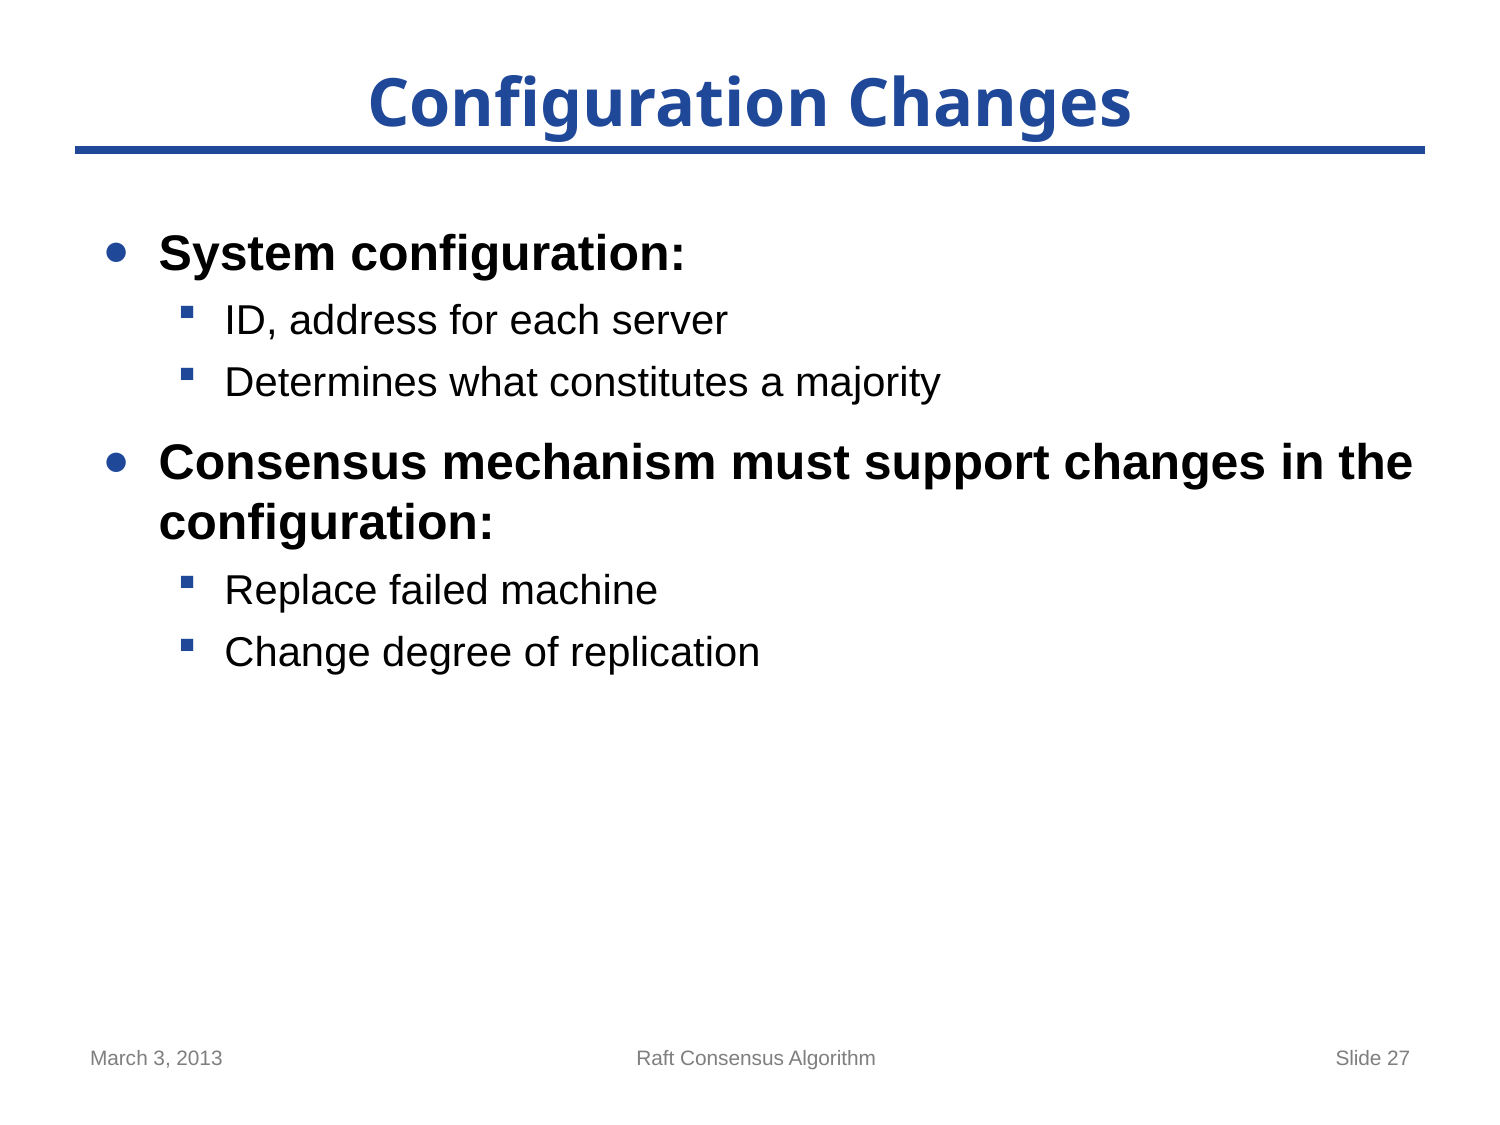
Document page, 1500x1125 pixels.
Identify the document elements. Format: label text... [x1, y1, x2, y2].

list System configuration: ID, address for each server Determines what constitutes a majority Consensus mechanism must support changes in the configuration: Replace failed machine Change degree of replication [87, 212, 1438, 875]
title Configuration Changes [75, 50, 1425, 150]
slide_number Slide 27 [1074, 1037, 1425, 1103]
footer Raft Consensus Algorithm [474, 1037, 1038, 1103]
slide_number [75, 1037, 425, 1103]
